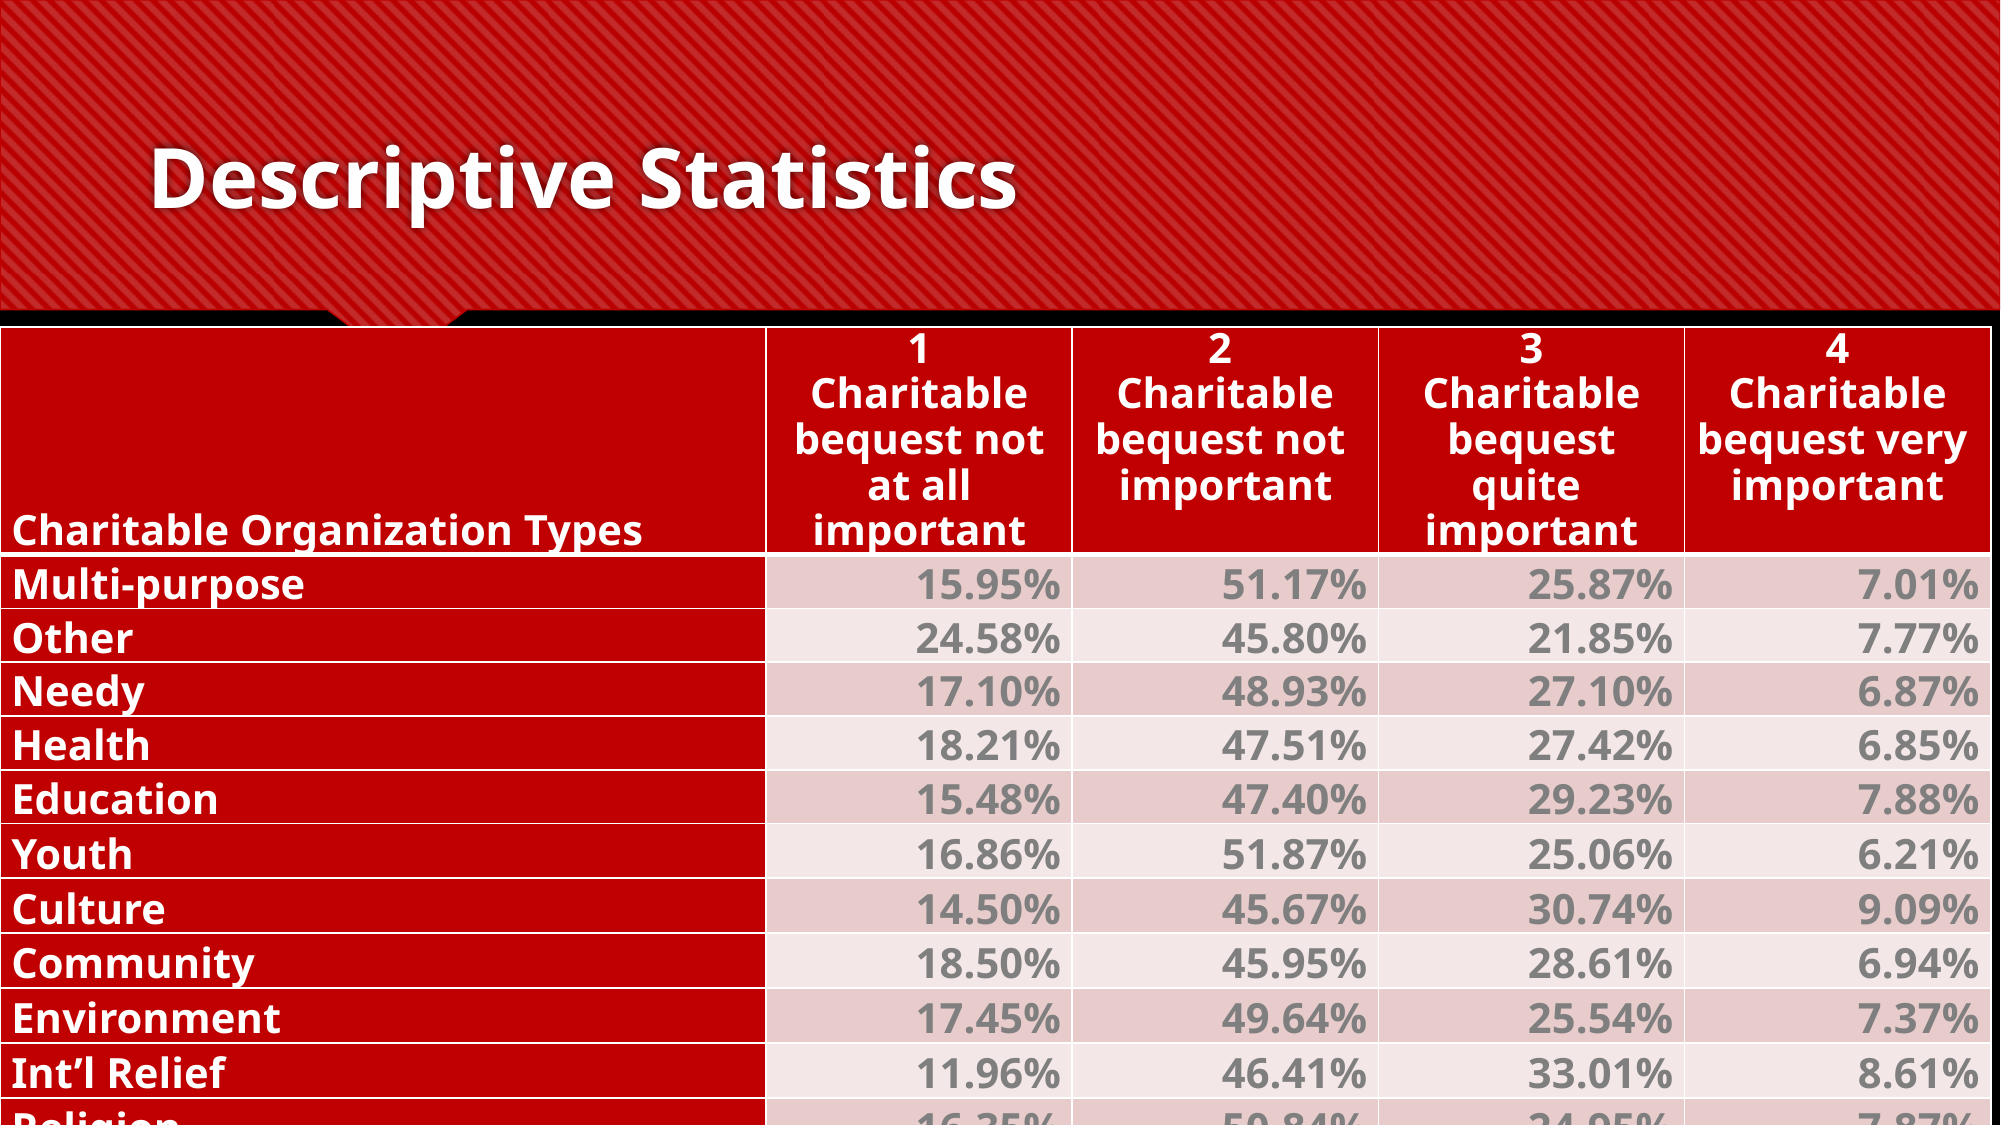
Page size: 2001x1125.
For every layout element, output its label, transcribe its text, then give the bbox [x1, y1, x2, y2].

table_cell 17.45% [767, 989, 1071, 1042]
table_cell 6.21% [1685, 824, 1990, 877]
table_cell 45.80% [1073, 609, 1378, 661]
table_header 1 Charitable bequest not at all important [767, 328, 1071, 552]
table_cell 48.93% [1073, 663, 1378, 715]
table_cell Education [1, 771, 765, 823]
table_cell 24.95% [1379, 1099, 1684, 1125]
table_cell 18.21% [767, 717, 1071, 769]
table_cell 46.41% [1073, 1044, 1378, 1097]
table_cell 47.51% [1073, 717, 1378, 769]
table_cell 17.10% [767, 663, 1071, 715]
table_cell Environment [1, 989, 765, 1042]
table_cell 30.74% [1379, 879, 1684, 932]
table_cell 51.87% [1073, 824, 1378, 877]
table_header Charitable Organization Types [1, 328, 765, 552]
table_cell 11.96% [767, 1044, 1071, 1097]
table_cell 50.84% [1073, 1099, 1378, 1125]
table_header 3 Charitable bequest quite important [1379, 328, 1684, 552]
table_cell 16.35% [767, 1099, 1071, 1125]
table_cell Int’l Relief [1, 1044, 765, 1097]
table_cell Culture [1, 879, 765, 932]
table_cell 25.87% [1379, 557, 1684, 608]
table_cell 21.85% [1379, 609, 1684, 661]
table_cell Other [1, 609, 765, 661]
table_cell 7.37% [1685, 989, 1990, 1042]
table_cell 27.10% [1379, 663, 1684, 715]
table_cell Youth [1, 824, 765, 877]
table_cell 45.95% [1073, 934, 1378, 987]
table_cell Health [1, 717, 765, 769]
table_cell 7.87% [1685, 1099, 1990, 1125]
title Descriptive Statistics [132, 73, 1071, 233]
table_cell 6.85% [1685, 717, 1990, 769]
table_cell 15.48% [767, 771, 1071, 823]
table_cell 25.54% [1379, 989, 1684, 1042]
table_header 2 Charitable bequest not important [1073, 328, 1378, 552]
table_cell 14.50% [767, 879, 1071, 932]
table_cell 18.50% [767, 934, 1071, 987]
table_header 4 Charitable bequest very important [1685, 328, 1990, 552]
table_cell Community [1, 934, 765, 987]
table_cell 29.23% [1379, 771, 1684, 823]
table_cell Religion [1, 1099, 765, 1125]
table_cell 9.09% [1685, 879, 1990, 932]
table_cell 7.01% [1685, 557, 1990, 608]
table_cell 15.95% [767, 557, 1071, 608]
table_cell 33.01% [1379, 1044, 1684, 1097]
table_cell Needy [1, 663, 765, 715]
table_cell 27.42% [1379, 717, 1684, 769]
table_cell 24.58% [767, 609, 1071, 661]
table_cell 28.61% [1379, 934, 1684, 987]
table_cell 25.06% [1379, 824, 1684, 877]
table_cell 51.17% [1073, 557, 1378, 608]
table_cell 45.67% [1073, 879, 1378, 932]
table_cell 8.61% [1685, 1044, 1990, 1097]
table_cell 49.64% [1073, 989, 1378, 1042]
table_cell 7.77% [1685, 609, 1990, 661]
table_cell 6.87% [1685, 663, 1990, 715]
table_cell 47.40% [1073, 771, 1378, 823]
table_cell 7.88% [1685, 771, 1990, 823]
table_cell 16.86% [767, 824, 1071, 877]
table_cell 6.94% [1685, 934, 1990, 987]
table_cell Multi-purpose [1, 557, 765, 608]
